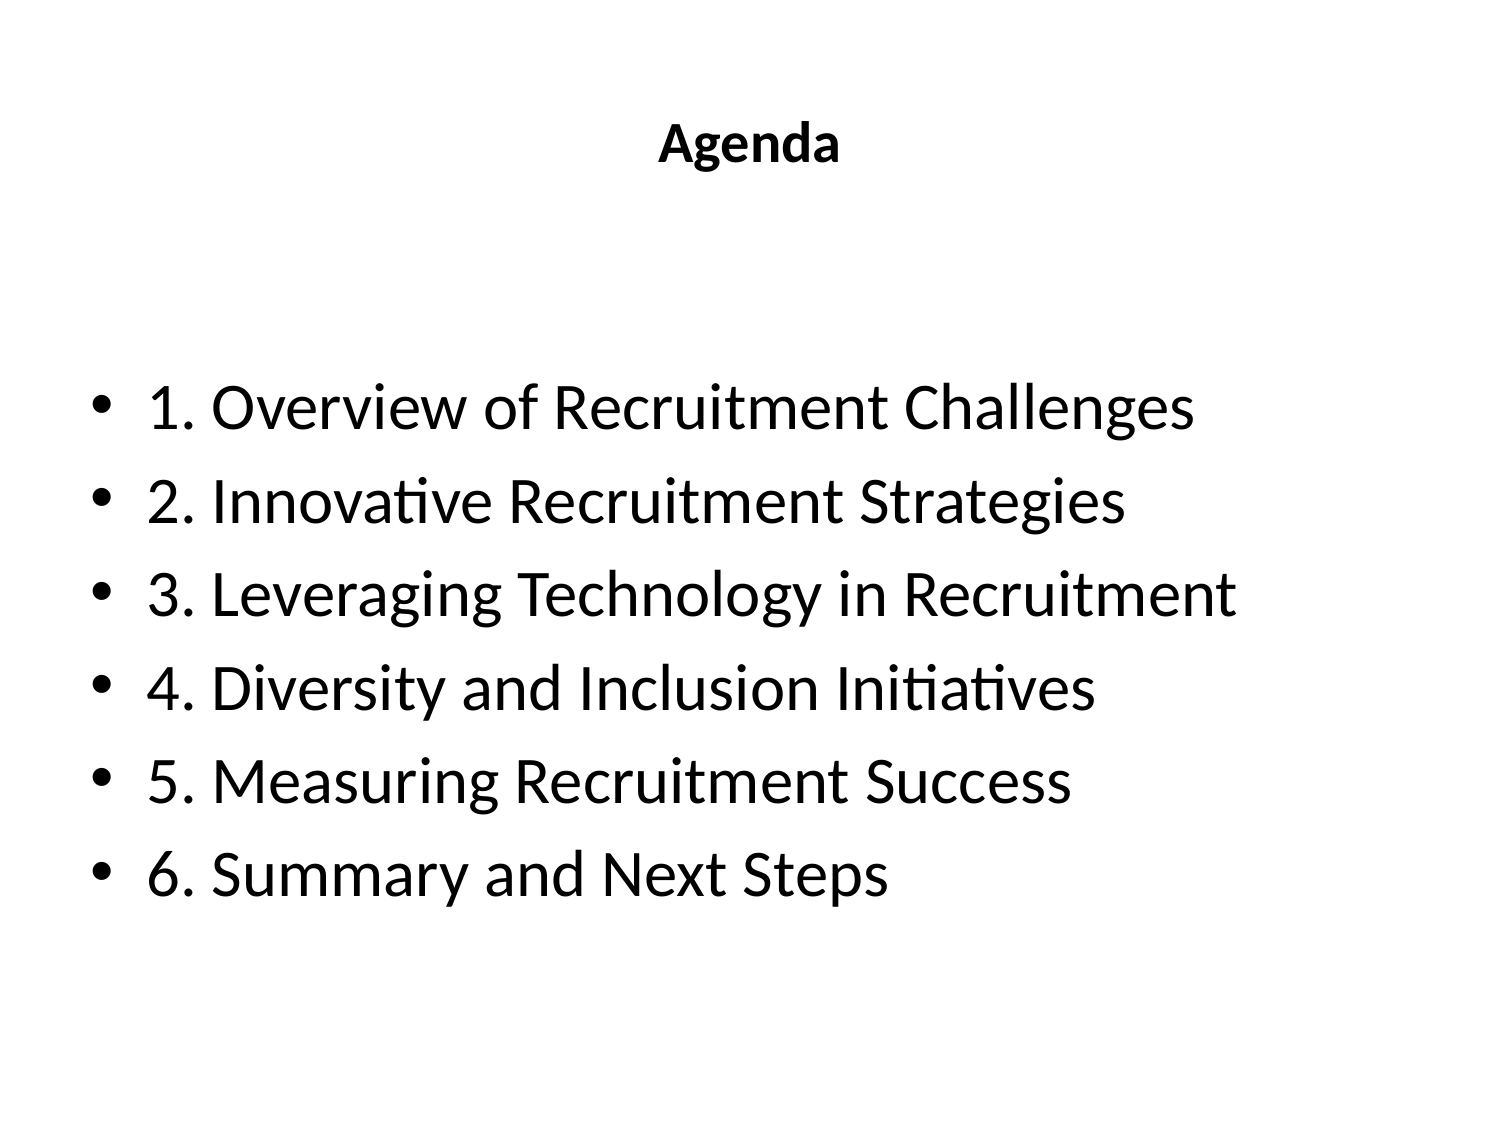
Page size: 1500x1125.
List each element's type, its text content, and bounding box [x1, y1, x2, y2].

title Agenda [75, 45, 1425, 233]
list 1. Overview of Recruitment Challenges 2. Innovative Recruitment Strategies 3. Leveraging Technology in Recruitment 4. Diversity and Inclusion Initiatives 5. Measuring Recruitment Success 6. Summary and Next Steps [75, 262, 1425, 1005]
